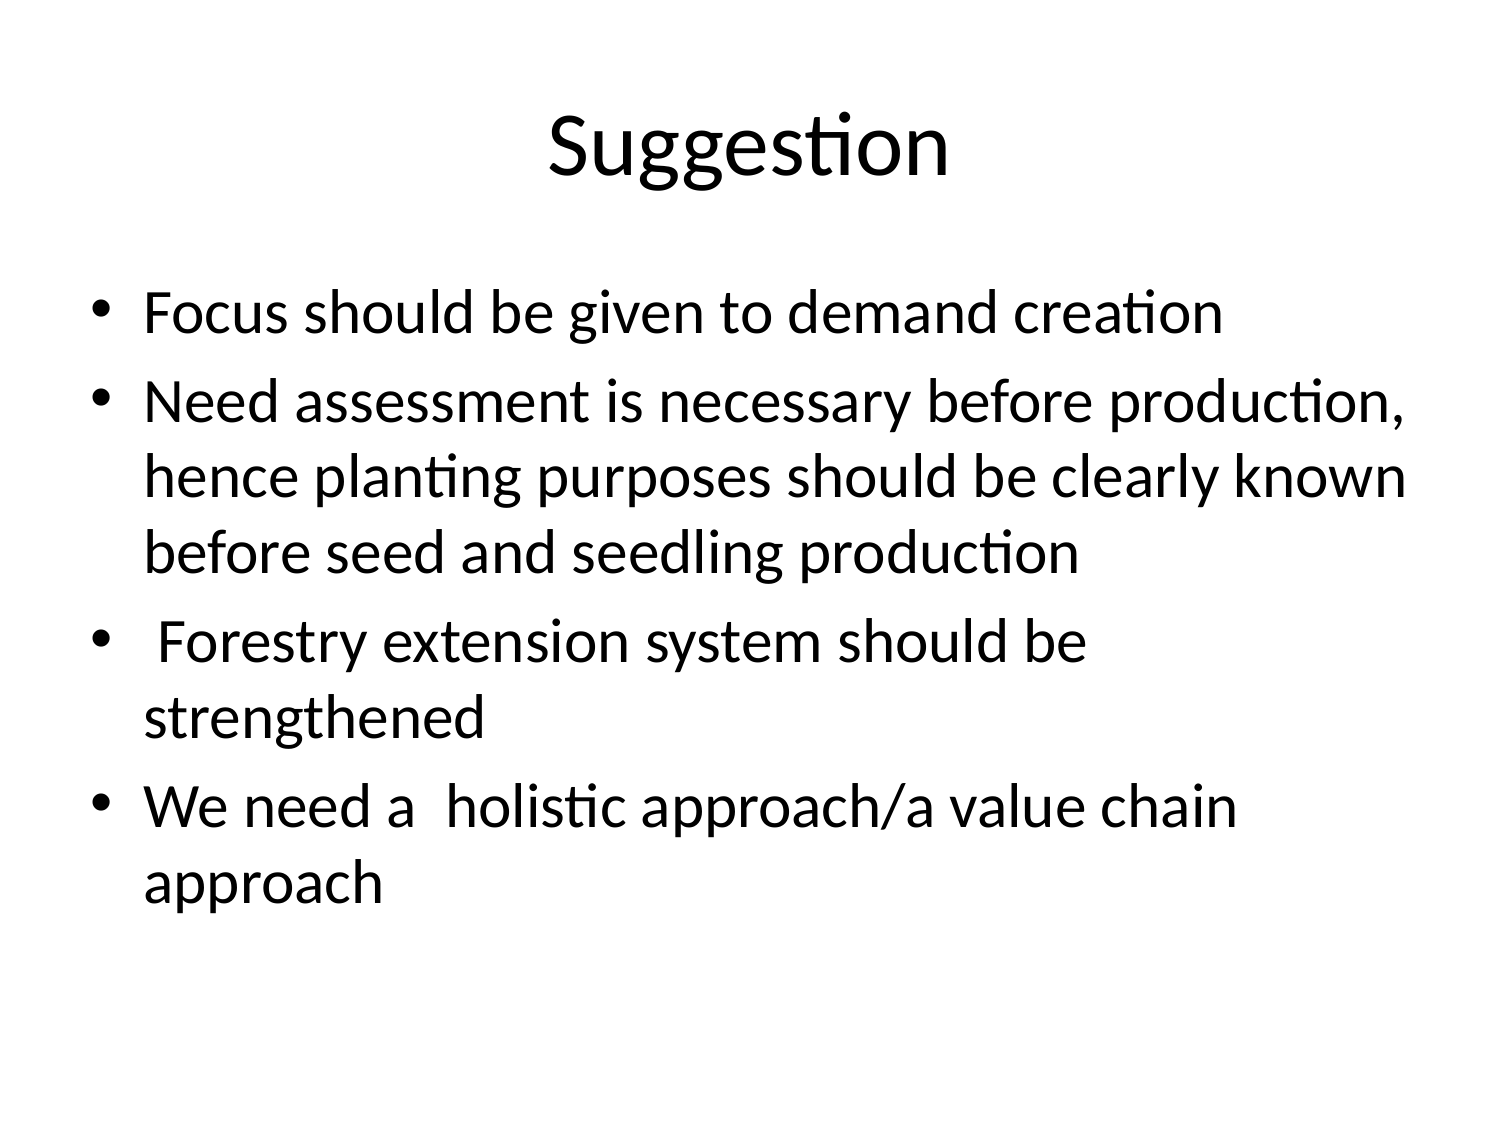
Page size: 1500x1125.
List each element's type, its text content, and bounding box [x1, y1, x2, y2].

list Focus should be given to demand creation Need assessment is necessary before production, hence planting purposes should be clearly known before seed and seedling production Forestry extension system should be strengthened We need a holistic approach/a value chain approach [75, 262, 1425, 1005]
title Suggestion [75, 45, 1425, 233]
